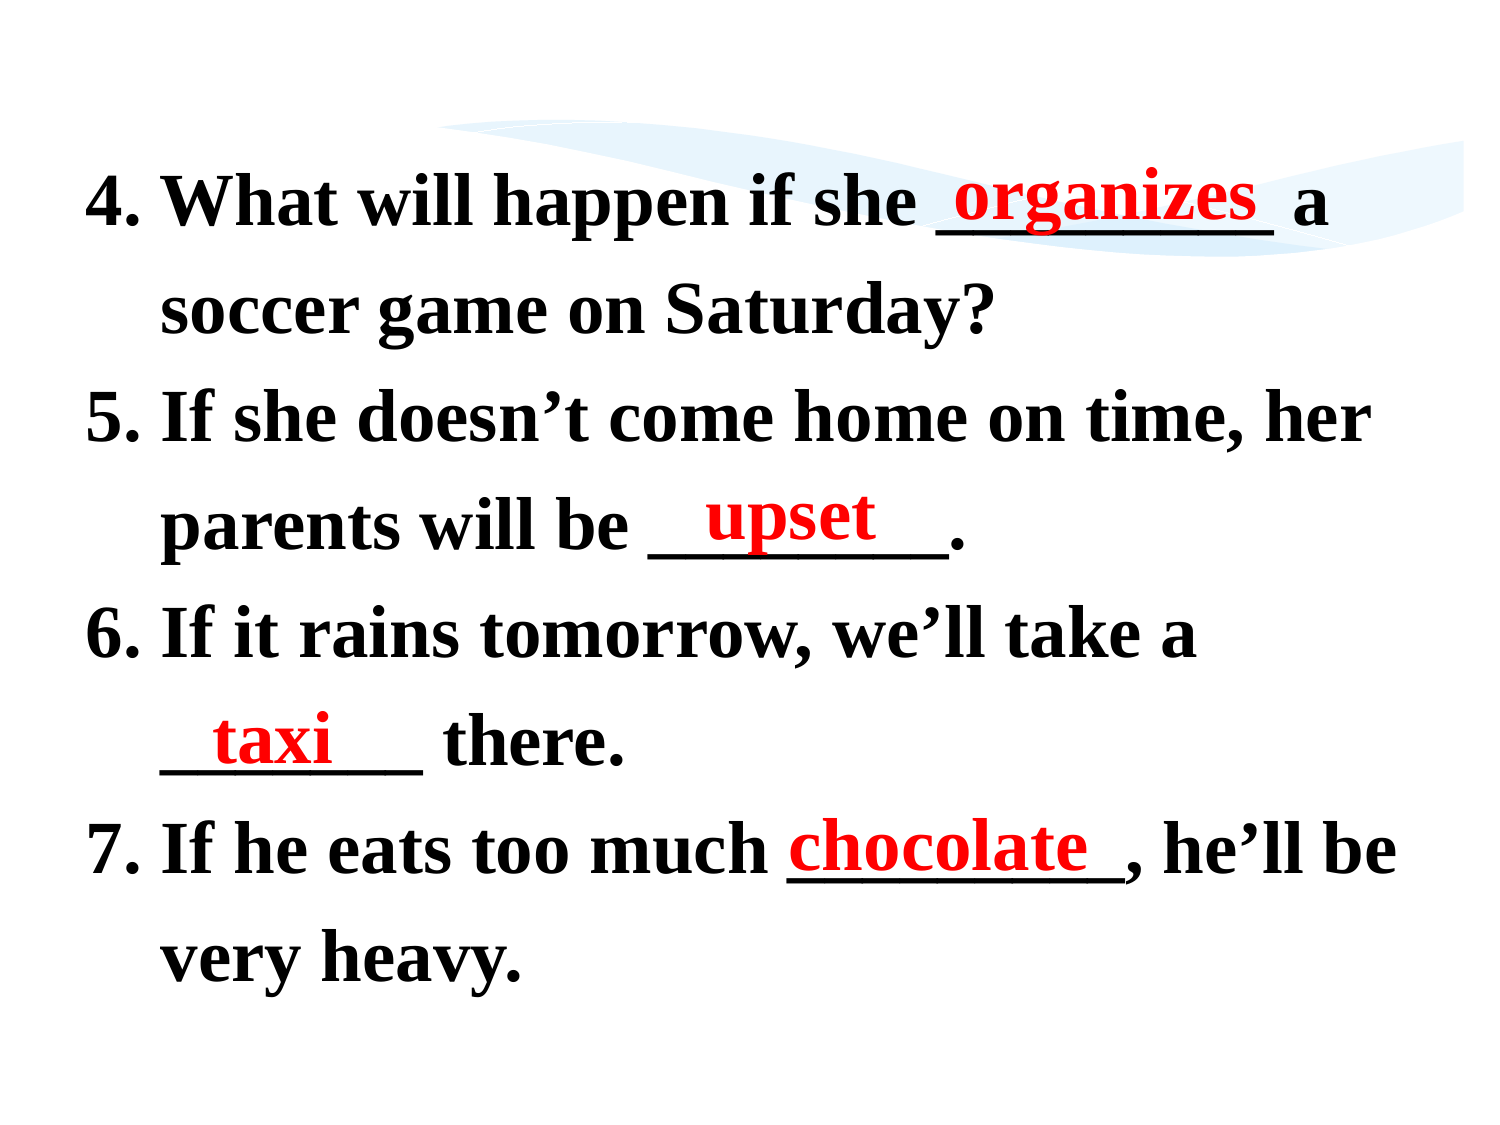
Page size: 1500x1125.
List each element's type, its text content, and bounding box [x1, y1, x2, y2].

text_box upset [690, 457, 892, 562]
text_box taxi [197, 680, 349, 786]
text_box organizes [939, 137, 1273, 242]
text_box 4. What will happen if she _________ a soccer game on Saturday? 5. If she doesn’t come home on time, her parents will be ________. 6. If it rains tomorrow, we’ll take a _______ there. 7. If he eats too much _________, he’ll be very heavy. [71, 125, 1436, 1004]
text_box chocolate [773, 787, 1104, 893]
